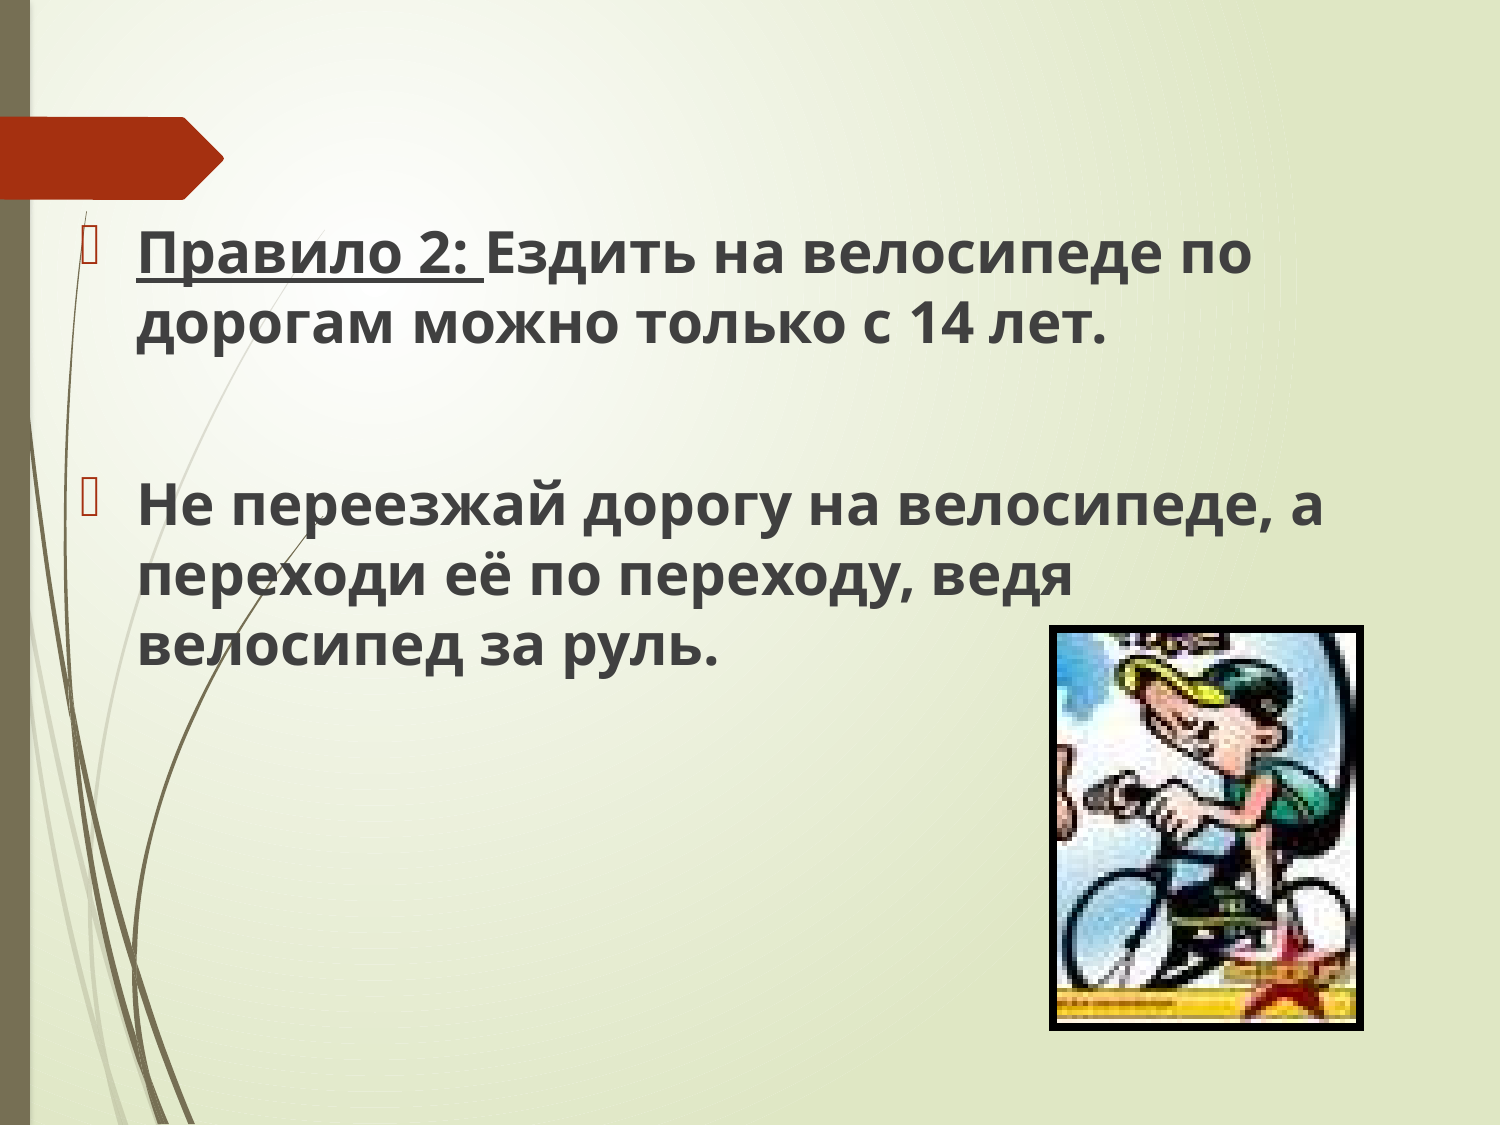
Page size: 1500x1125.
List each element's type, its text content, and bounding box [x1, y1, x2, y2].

picture [1056, 633, 1357, 1024]
list Правило 2: Ездить на велосипеде по дорогам можно только с 14 лет. Не переезжай дорогу на велосипеде, а переходи её по переходу, ведя велосипед за руль. [64, 208, 1415, 1012]
